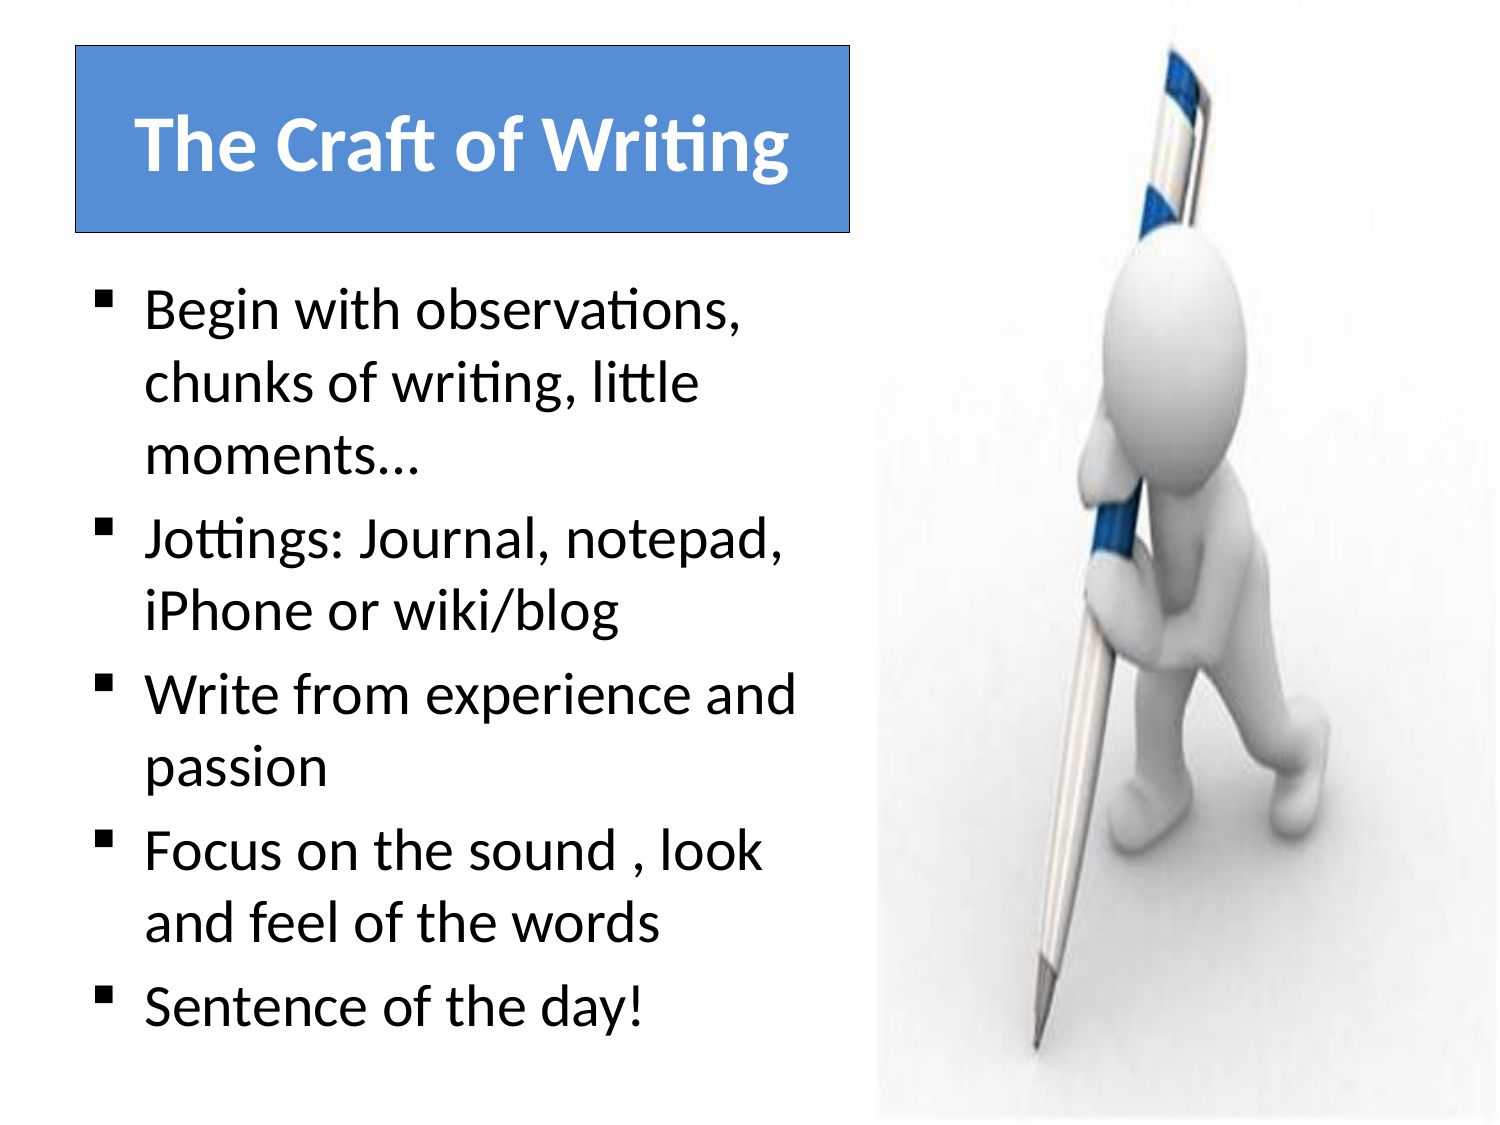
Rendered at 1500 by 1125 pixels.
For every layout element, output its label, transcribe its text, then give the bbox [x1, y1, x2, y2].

picture [874, 0, 1500, 1125]
title The Craft of Writing [75, 45, 850, 233]
list Begin with observations, chunks of writing, little moments... Jottings: Journal, notepad, iPhone or wiki/blog Write from experience and passion Focus on the sound , look and feel of the words Sentence of the day! [75, 262, 850, 1063]
